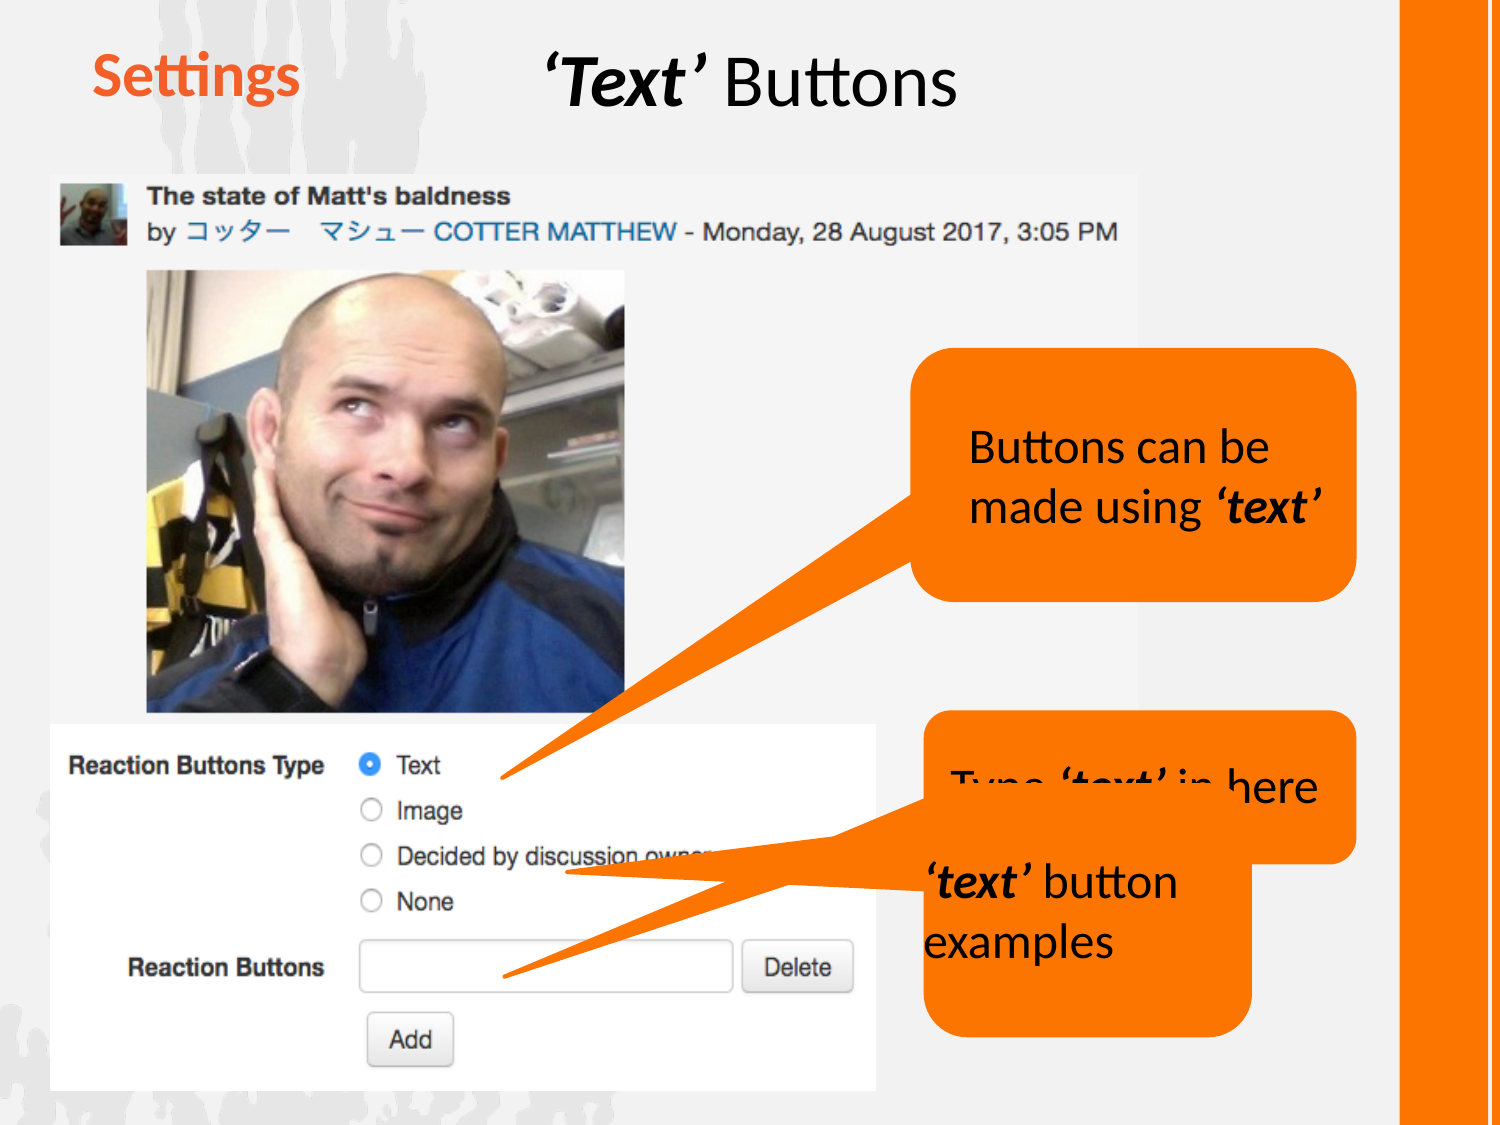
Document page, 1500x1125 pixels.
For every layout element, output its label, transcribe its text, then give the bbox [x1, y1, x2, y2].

text_box Settings [0, 24, 394, 118]
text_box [925, 712, 1355, 863]
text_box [912, 349, 1363, 601]
text_box ‘Text’ Buttons [524, 24, 1188, 130]
picture [0, 0, 1138, 1125]
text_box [925, 784, 1251, 1036]
